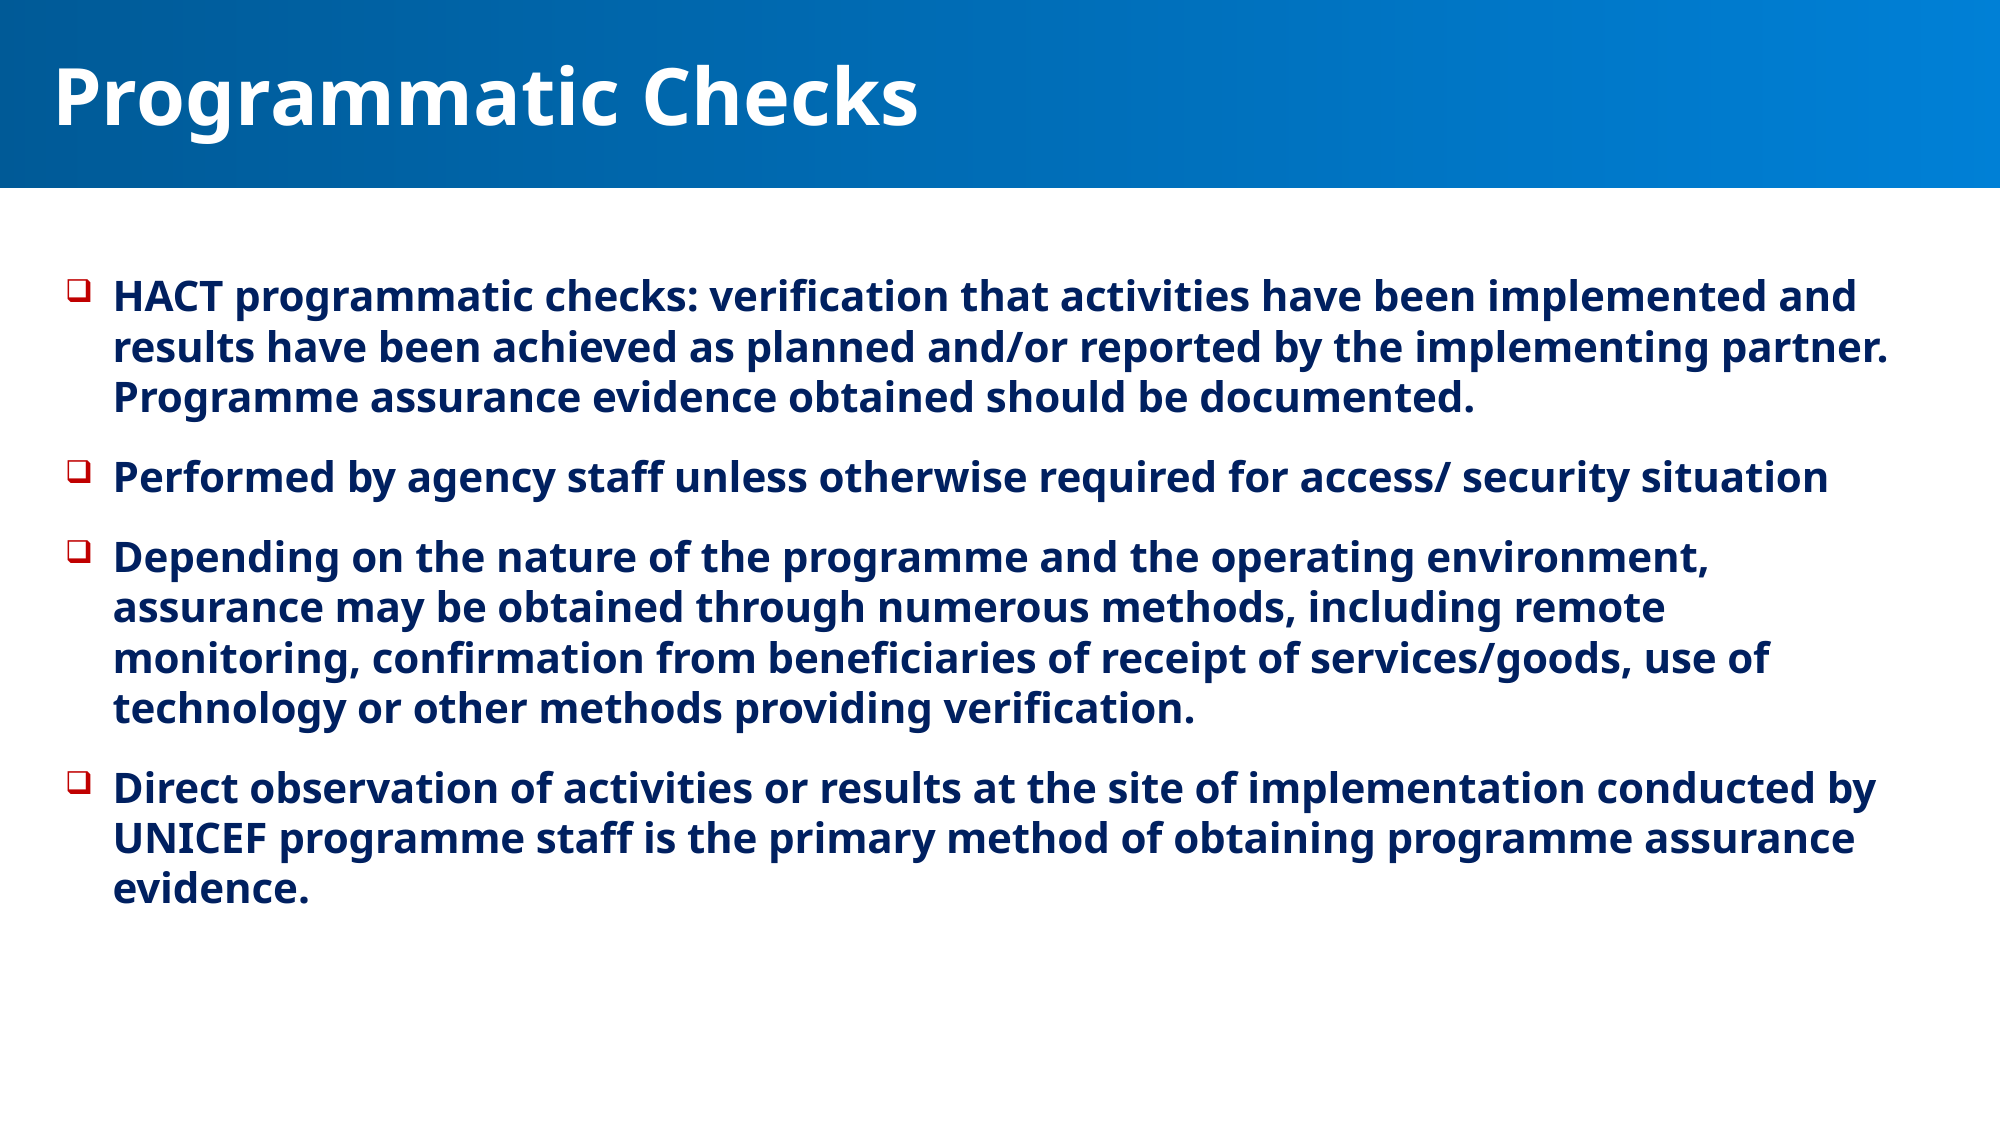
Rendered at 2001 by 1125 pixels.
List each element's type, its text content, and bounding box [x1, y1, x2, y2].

title Programmatic Checks [0, 0, 2000, 191]
list HACT programmatic checks: verification that activities have been implemented and results have been achieved as planned and/or reported by the implementing partner. Programme assurance evidence obtained should be documented. Performed by agency staff unless otherwise required for access/ security situation Depending on the nature of the programme and the operating environment, assurance may be obtained through numerous methods, including remote monitoring, confirmation from beneficiaries of receipt of services/goods, use of technology or other methods providing verification. Direct observation of activities or results at the site of implementation conducted by UNICEF programme staff is the primary method of obtaining programme assurance evidence. [50, 262, 1917, 1000]
